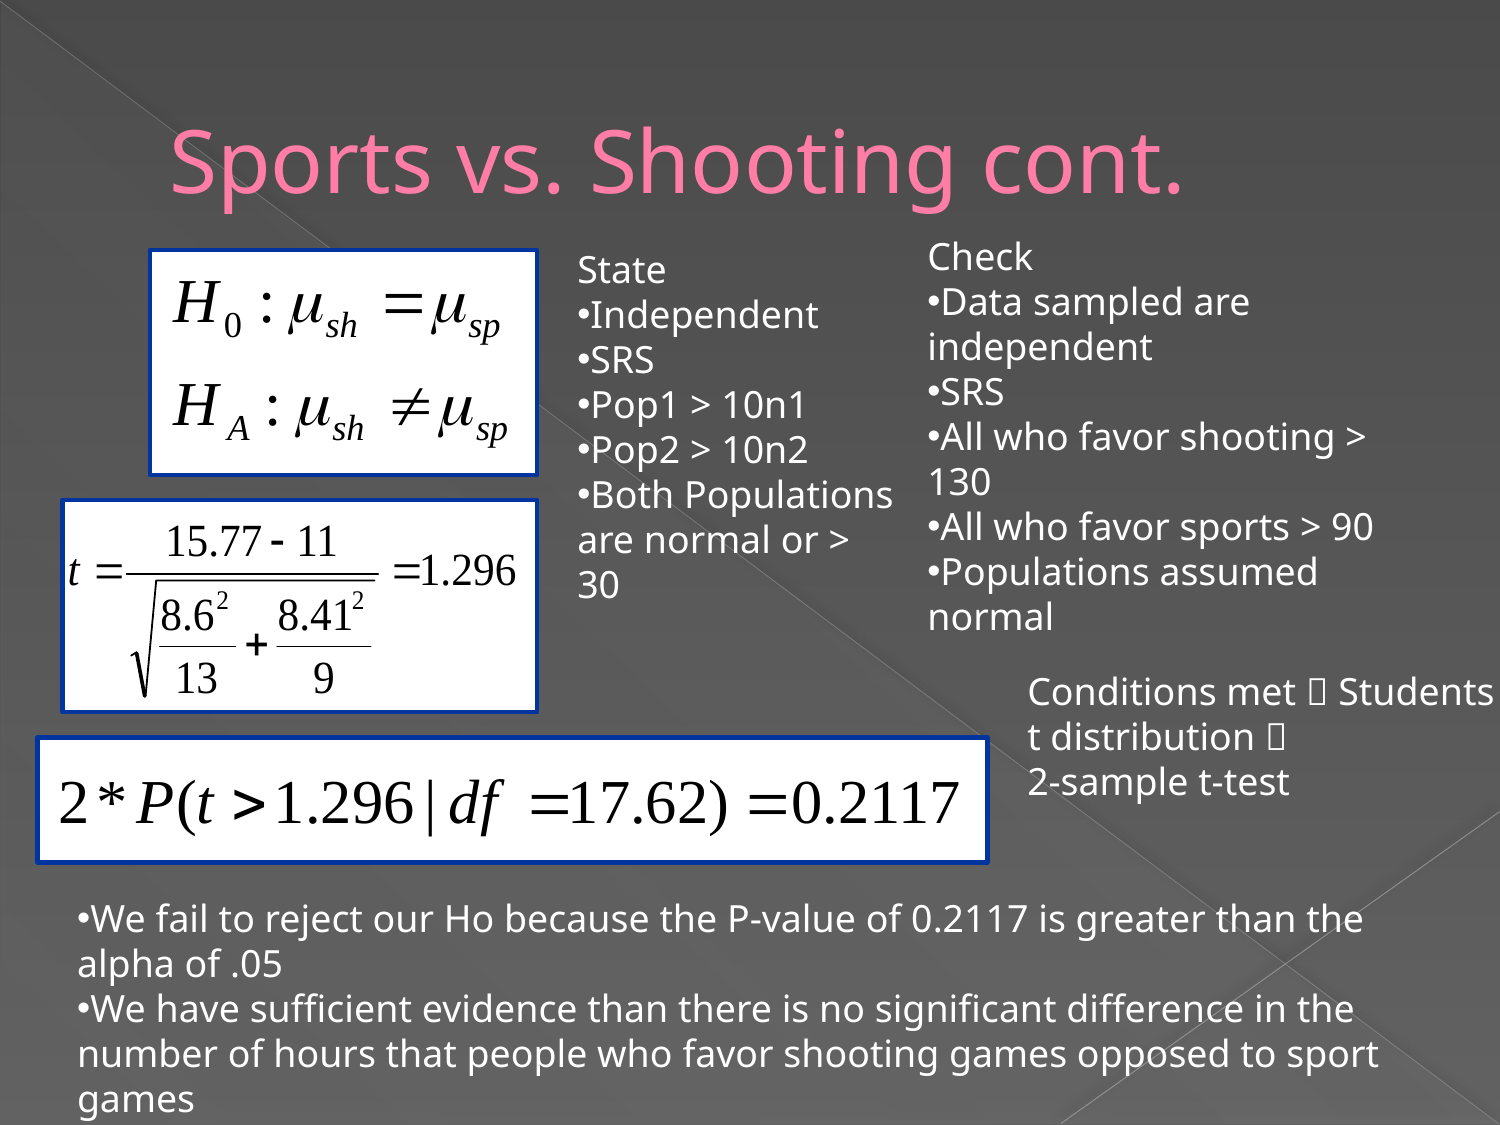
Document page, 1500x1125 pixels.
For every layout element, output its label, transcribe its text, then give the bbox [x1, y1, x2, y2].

text_box State Independent SRS Pop1 > 10n1 Pop2 > 10n2 Both Populations are normal or > 30 [562, 238, 912, 614]
text_box We fail to reject our Ho because the P-value of 0.2117 is greater than the alpha of .05 We have sufficient evidence than there is no significant difference in the number of hours that people who favor shooting games opposed to sport games [62, 887, 1475, 1125]
text_box Conditions met  Students t distribution  2-sample t-test [1012, 661, 1500, 811]
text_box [62, 499, 538, 713]
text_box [37, 737, 988, 863]
text_box [148, 274, 539, 477]
text_box Check Data sampled are independent SRS All who favor shooting > 130 All who favor sports > 90 Populations assumed normal [912, 225, 1438, 646]
title Sports vs. Shooting cont. [75, 43, 1425, 274]
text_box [162, 262, 523, 461]
